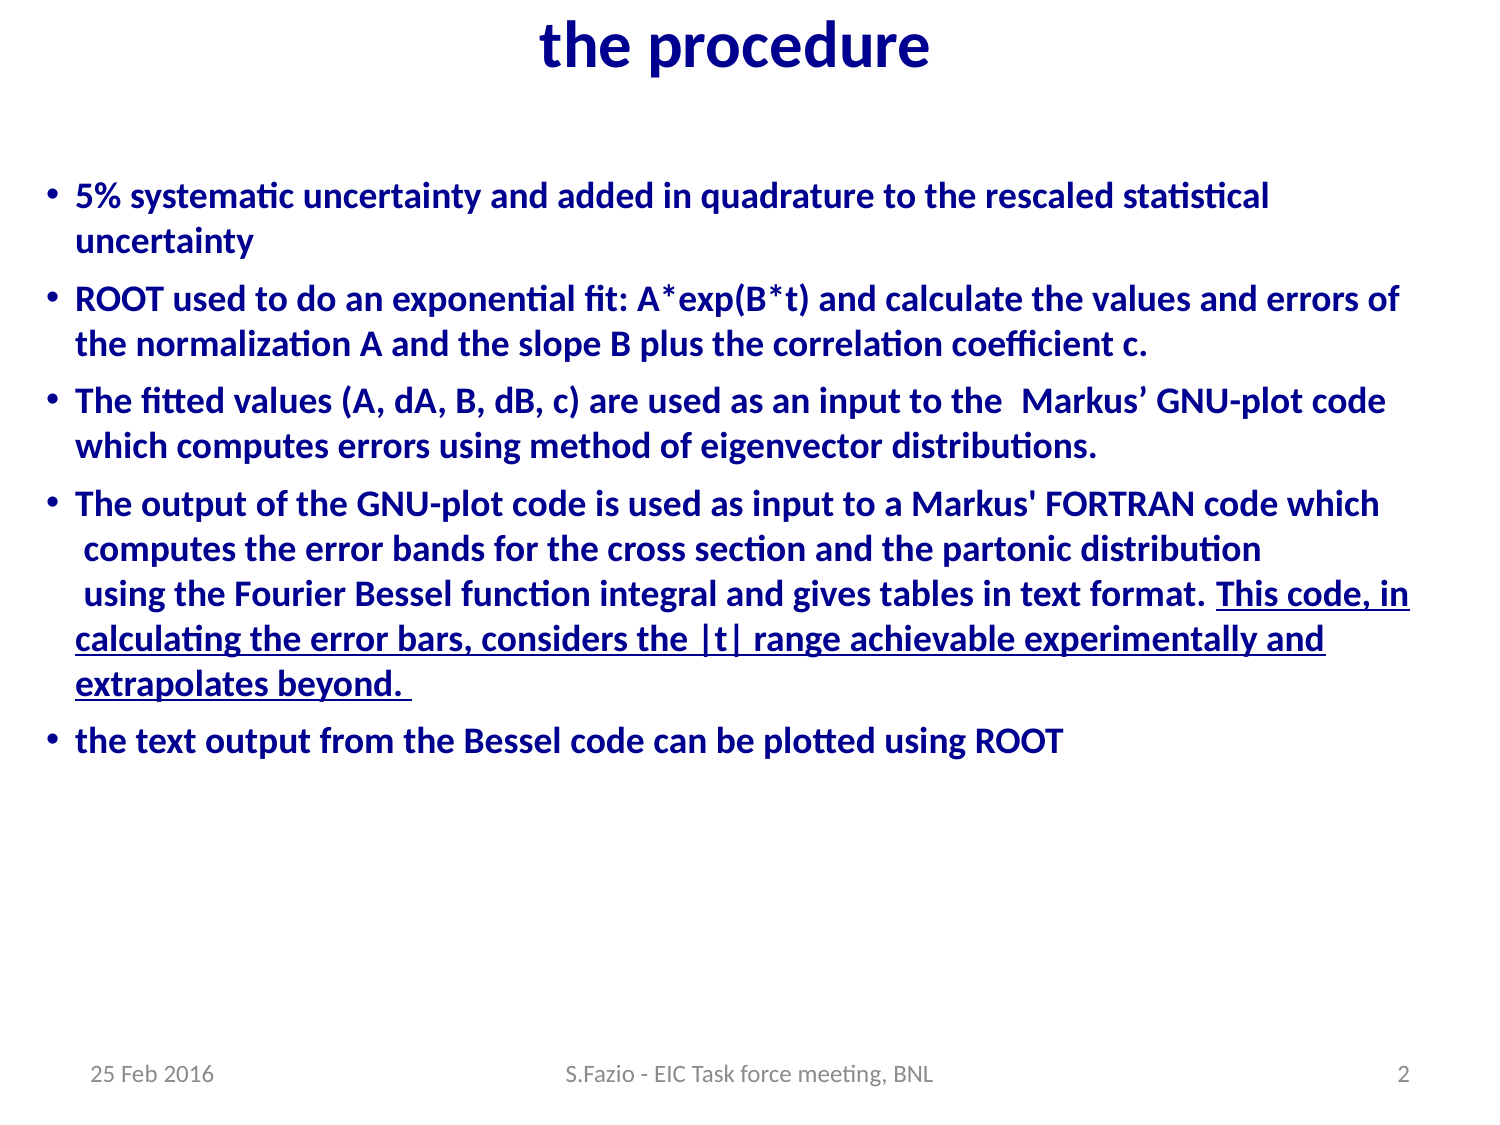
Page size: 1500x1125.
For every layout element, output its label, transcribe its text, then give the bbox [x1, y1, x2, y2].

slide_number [75, 1042, 425, 1103]
text_box the procedure [524, 0, 947, 89]
slide_number 2 [1074, 1042, 1425, 1103]
text_box 5% systematic uncertainty and added in quadrature to the rescaled statistical uncertainty ROOT used to do an exponential fit: A*exp(B*t) and calculate the values and errors of the normalization A and the slope B plus the correlation coefficient c. The fitted values (A, dA, B, dB, c) are used as an input to the Markus’ GNU-plot code which computes errors using method of eigenvector distributions. The output of the GNU-plot code is used as input to a Markus' FORTRAN code which computes the error bands for the cross section and the partonic distribution using the Fourier Bessel function integral and gives tables in text format. This code, in calculating the error bars, considers the |t| range achievable experimentally and extrapolates beyond. the text output from the Bessel code can be plotted using ROOT [31, 118, 1473, 769]
footer S.Fazio - EIC Task force meeting, BNL [512, 1042, 988, 1103]
